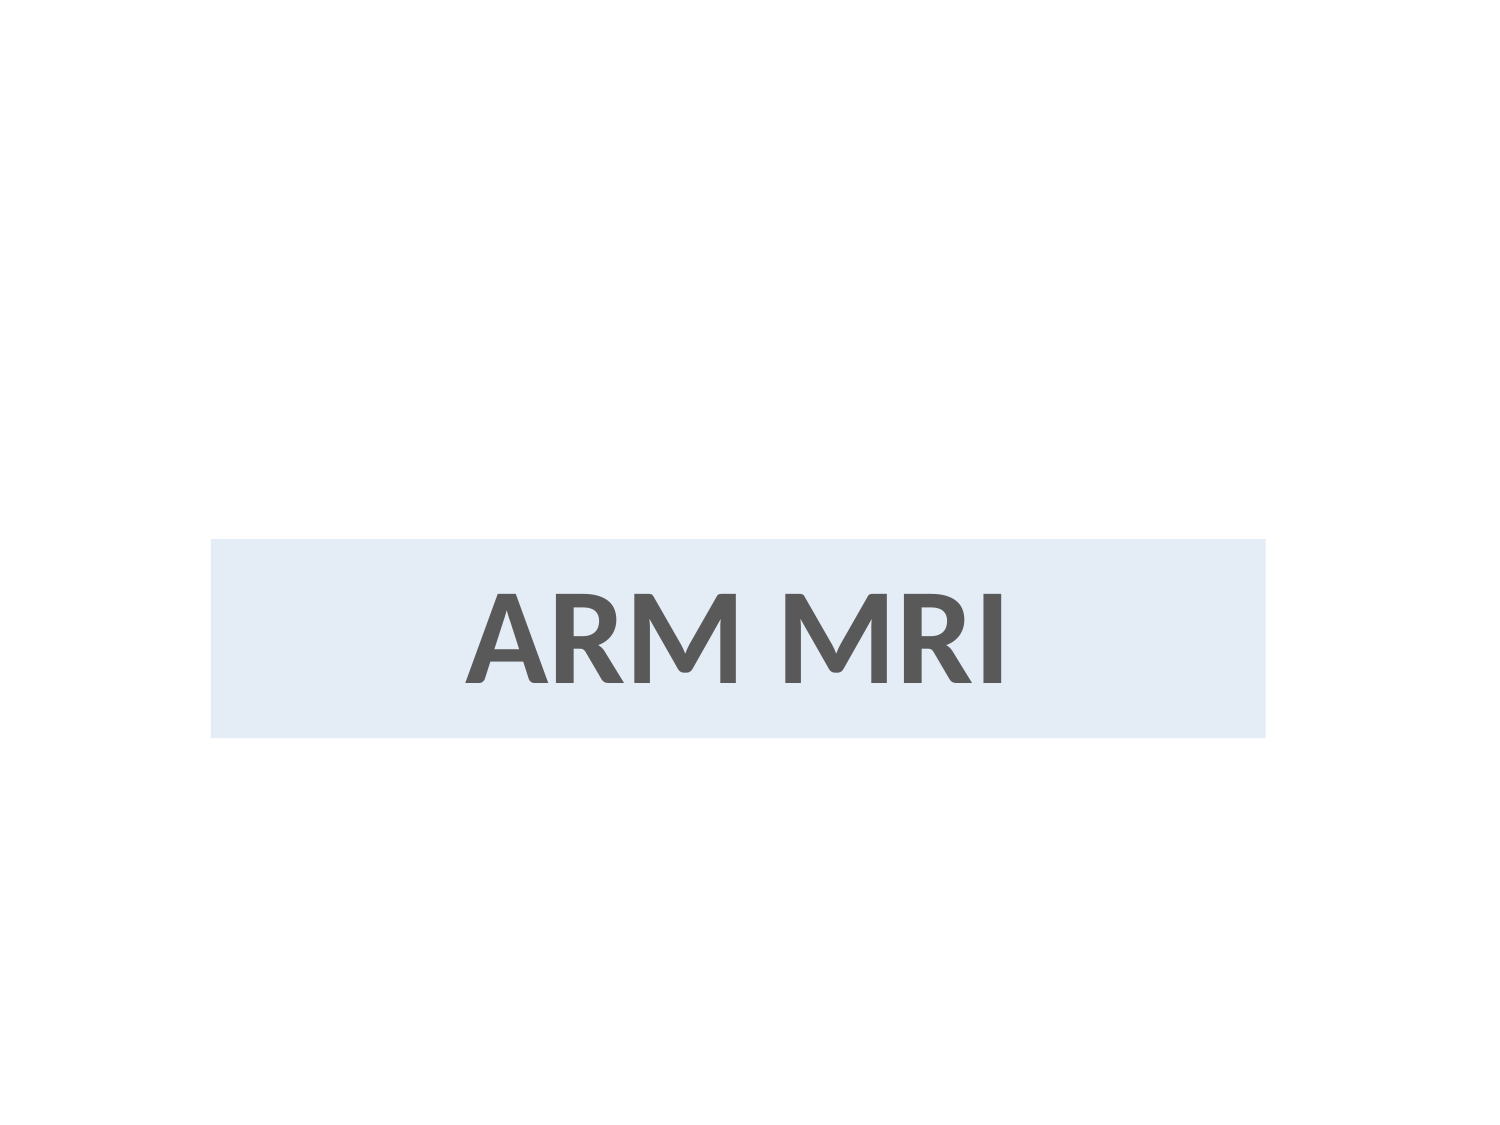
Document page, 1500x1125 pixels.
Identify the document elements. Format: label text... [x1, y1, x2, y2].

list ARM MRI [210, 539, 1266, 739]
